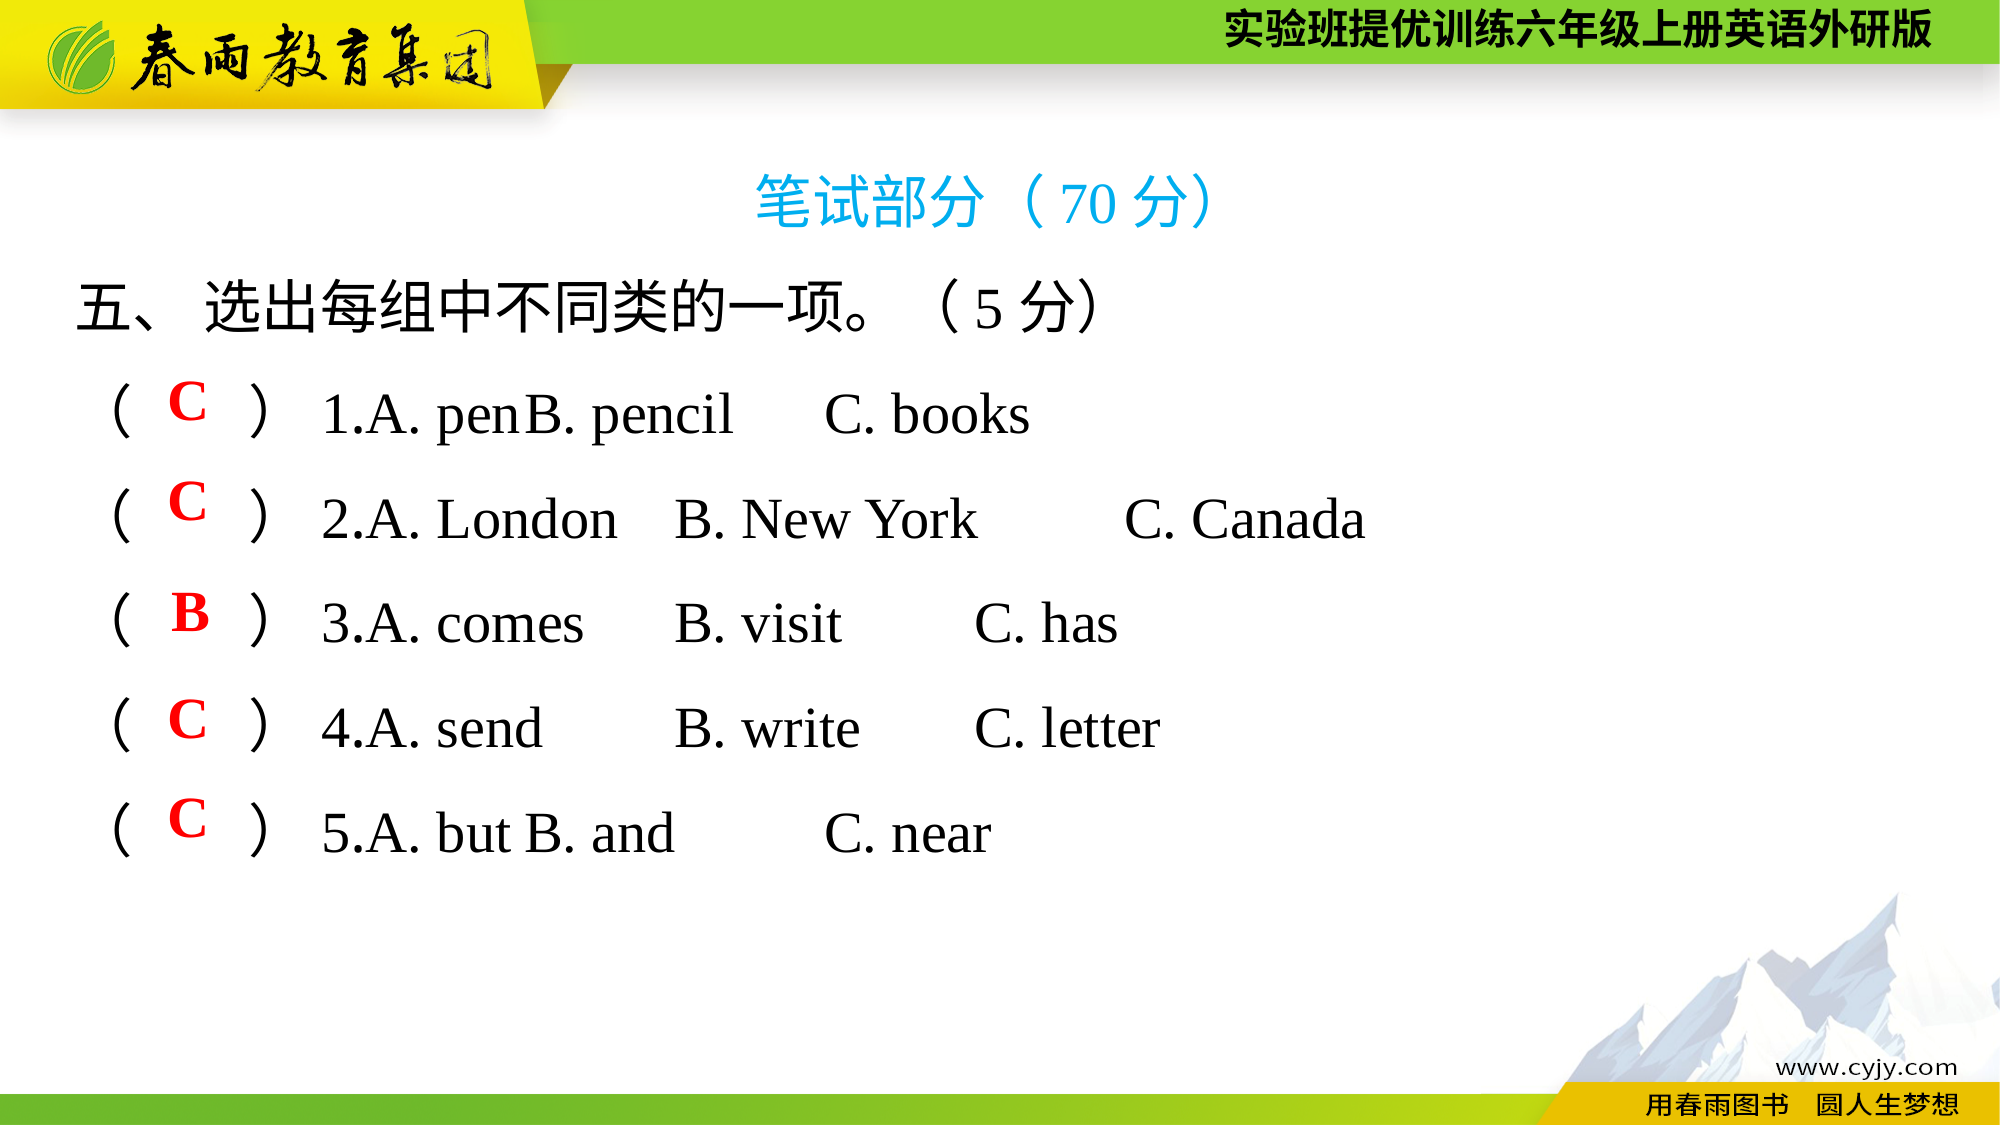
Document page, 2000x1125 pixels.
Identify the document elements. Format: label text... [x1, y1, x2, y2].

text_box B [156, 565, 225, 651]
text_box C [153, 672, 225, 758]
text_box C [153, 354, 225, 440]
text_box C [153, 771, 225, 857]
picture [0, 0, 2000, 1125]
list 笔试部分（70分） 五、 选出每组中不同类的一项。（5分） （ ）1.A. pen B. pencil C. books （ ）2.A. London B. New York C. Canada （ ）3.A. comes B. visit C. has （ ）4.A. send B. write C. letter （ ）5.A. but B. and C. near [59, 122, 1944, 867]
text_box C [153, 454, 225, 540]
